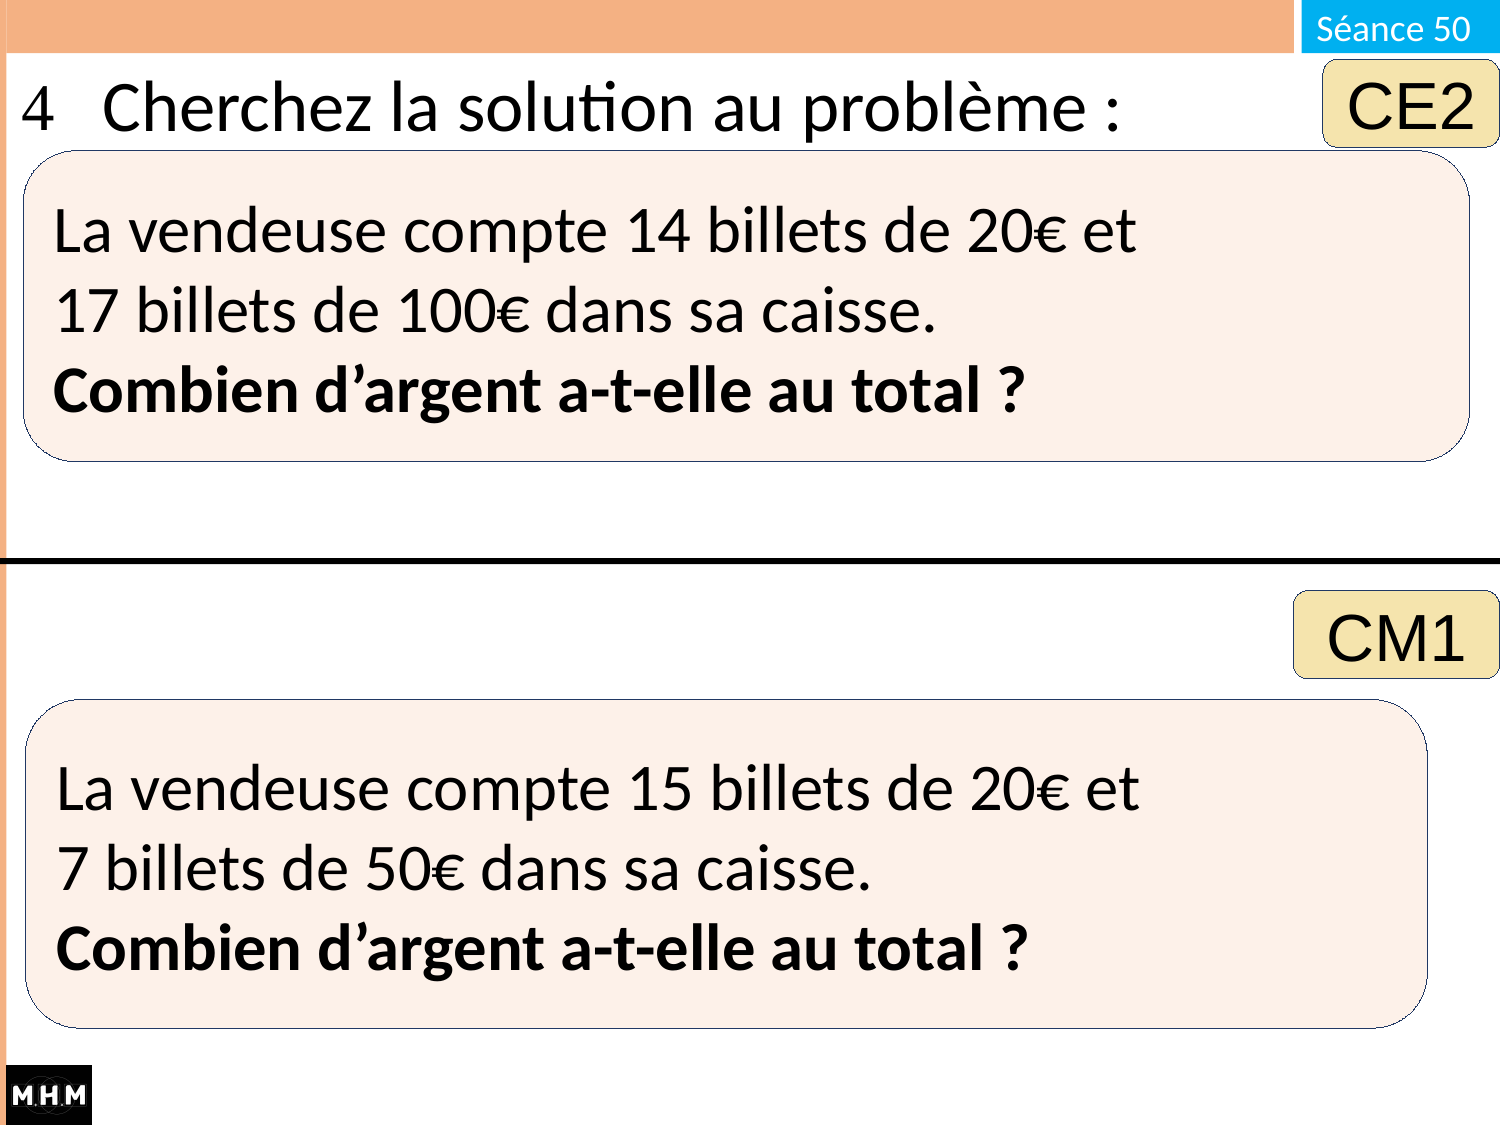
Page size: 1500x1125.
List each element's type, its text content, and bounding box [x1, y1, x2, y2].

text_box La vendeuse compte 15 billets de 20€ et 7 billets de 50€ dans sa caisse. Combien d’argent a-t-elle au total ? [25, 699, 1428, 1029]
picture [6, 1065, 92, 1125]
title Cherchez la solution au problème : [87, 32, 1382, 150]
text_box La vendeuse compte 14 billets de 20€ et 17 billets de 100€ dans sa caisse. Combien d’argent a-t-elle au total ? [23, 150, 1470, 462]
text_box [121, 562, 1128, 699]
text_box CM1 [1293, 590, 1500, 679]
text_box [121, 462, 1128, 561]
text_box CE2 [1322, 59, 1500, 148]
